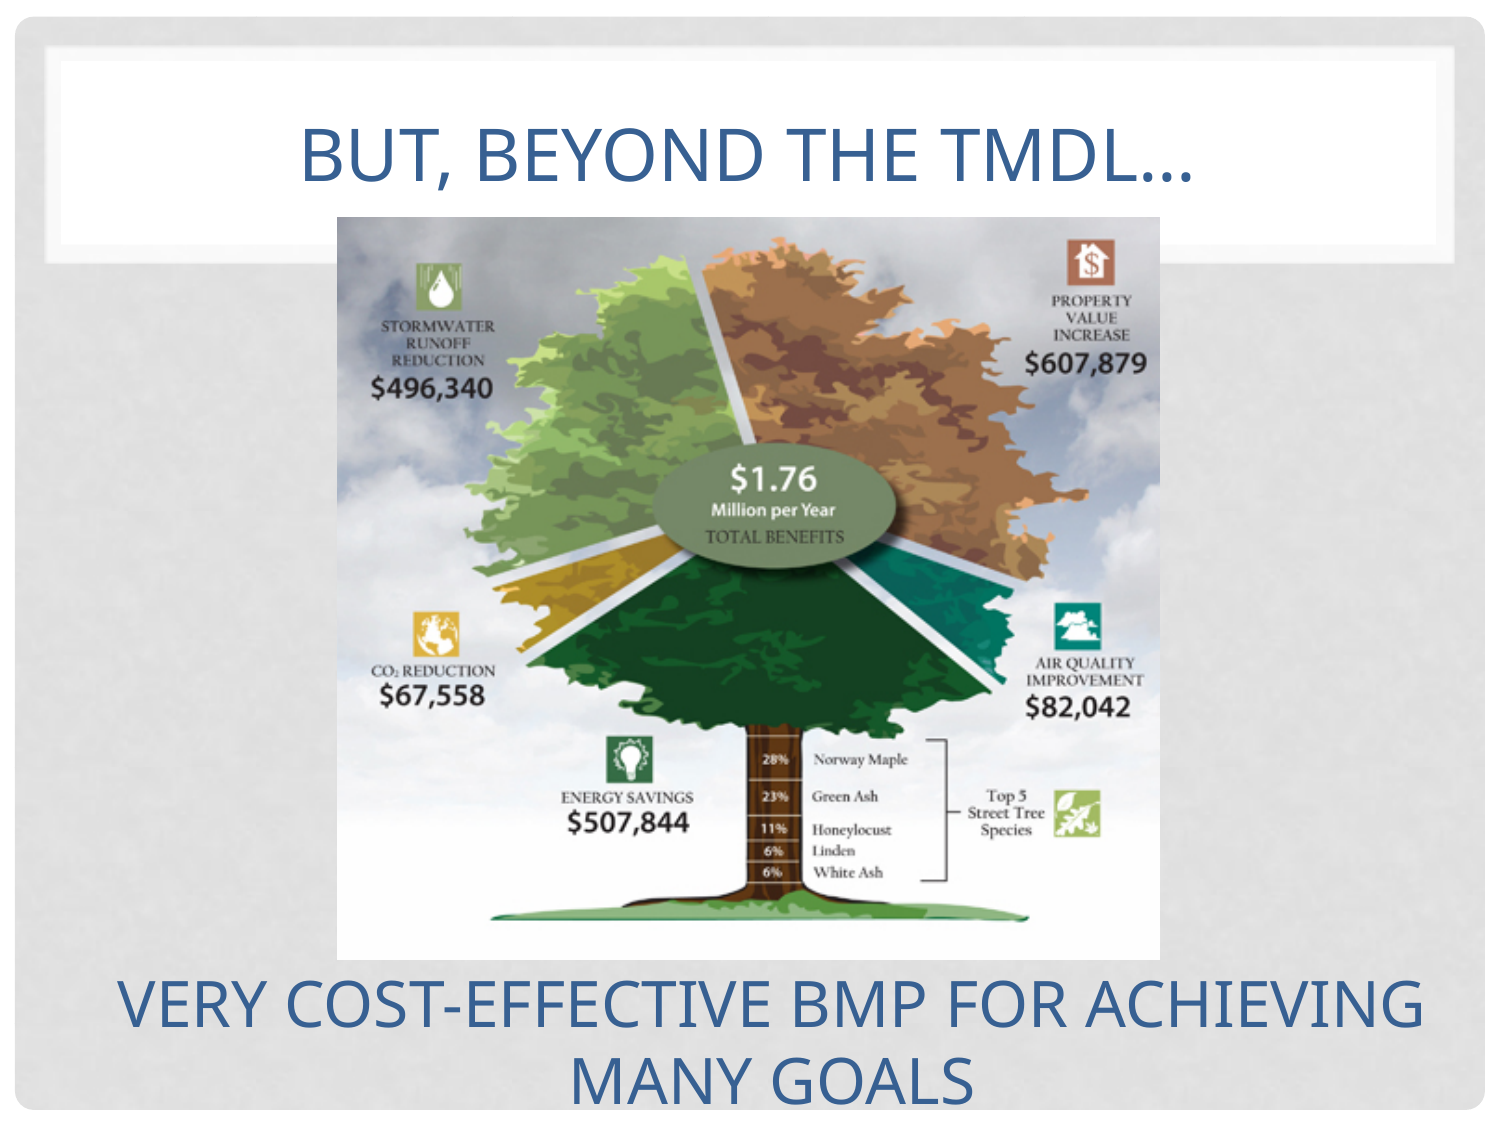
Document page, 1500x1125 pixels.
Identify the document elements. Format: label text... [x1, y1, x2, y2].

text_box VERY cost-effective bmp for achieving many goals [94, 955, 1450, 1125]
picture [337, 216, 1160, 960]
title But, Beyond the tmdl… [69, 66, 1425, 238]
